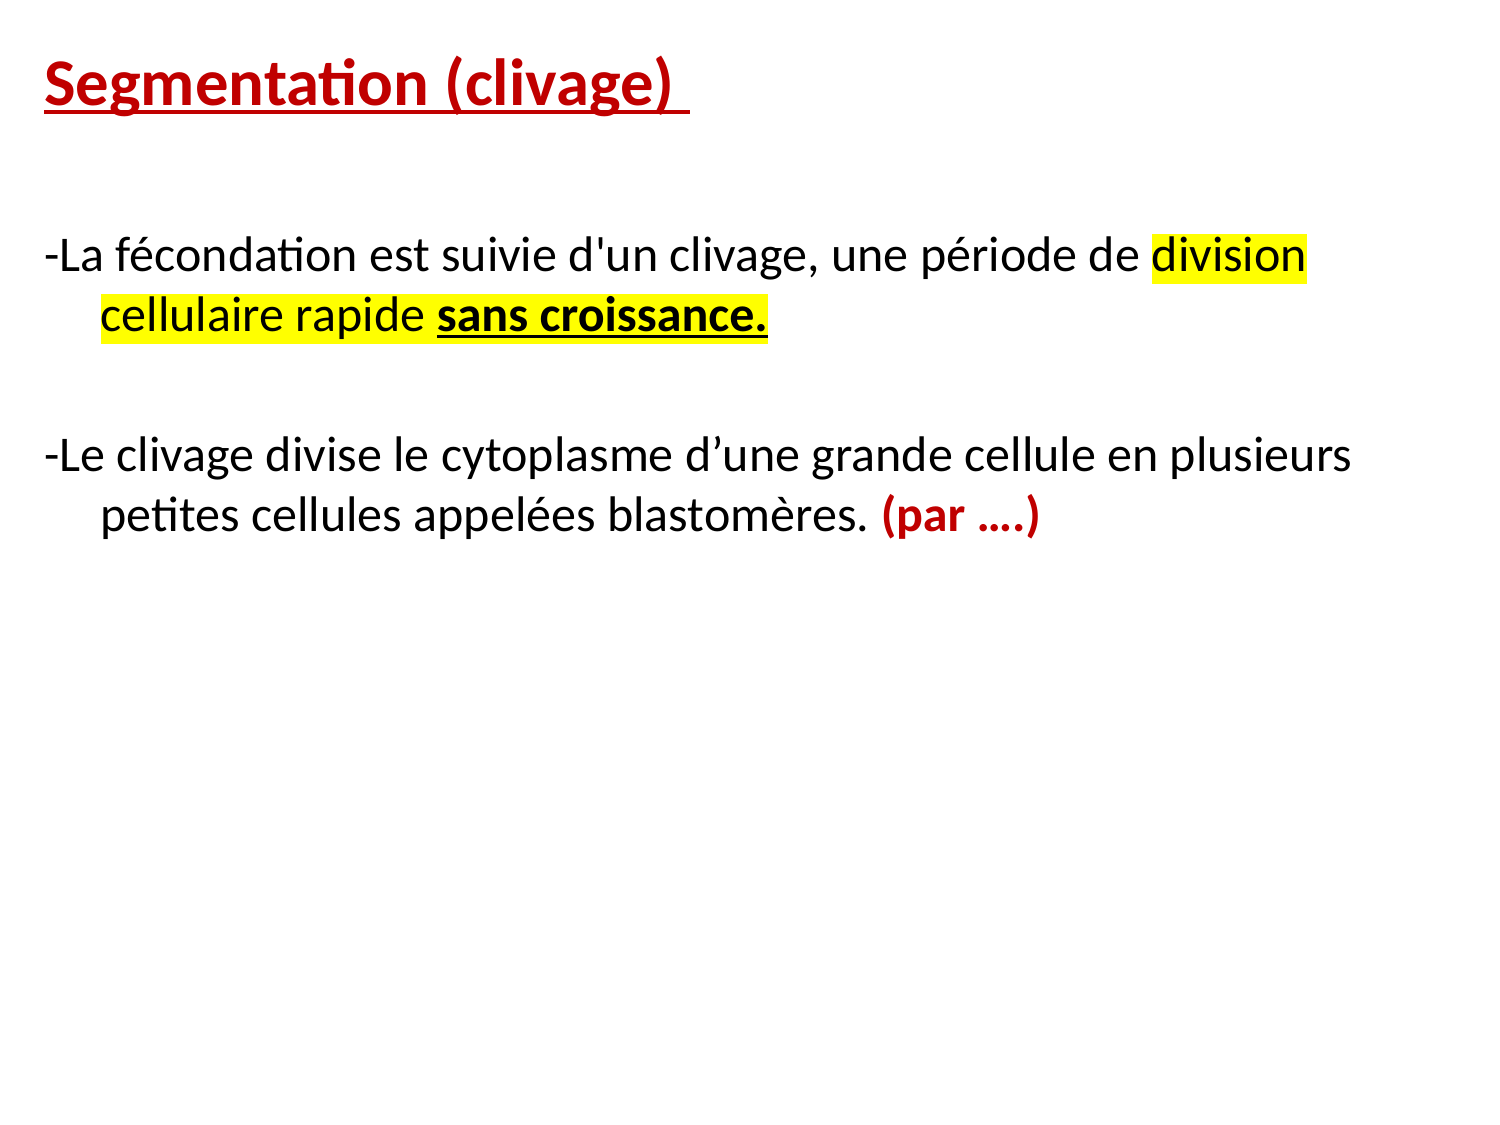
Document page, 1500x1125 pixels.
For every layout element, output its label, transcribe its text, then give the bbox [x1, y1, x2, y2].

list Segmentation (clivage) -La fécondation est suivie d'un clivage, une période de division cellulaire rapide sans croissance. -Le clivage divise le cytoplasme d’une grande cellule en plusieurs petites cellules appelées blastomères. (par ….) [29, 31, 1459, 1083]
